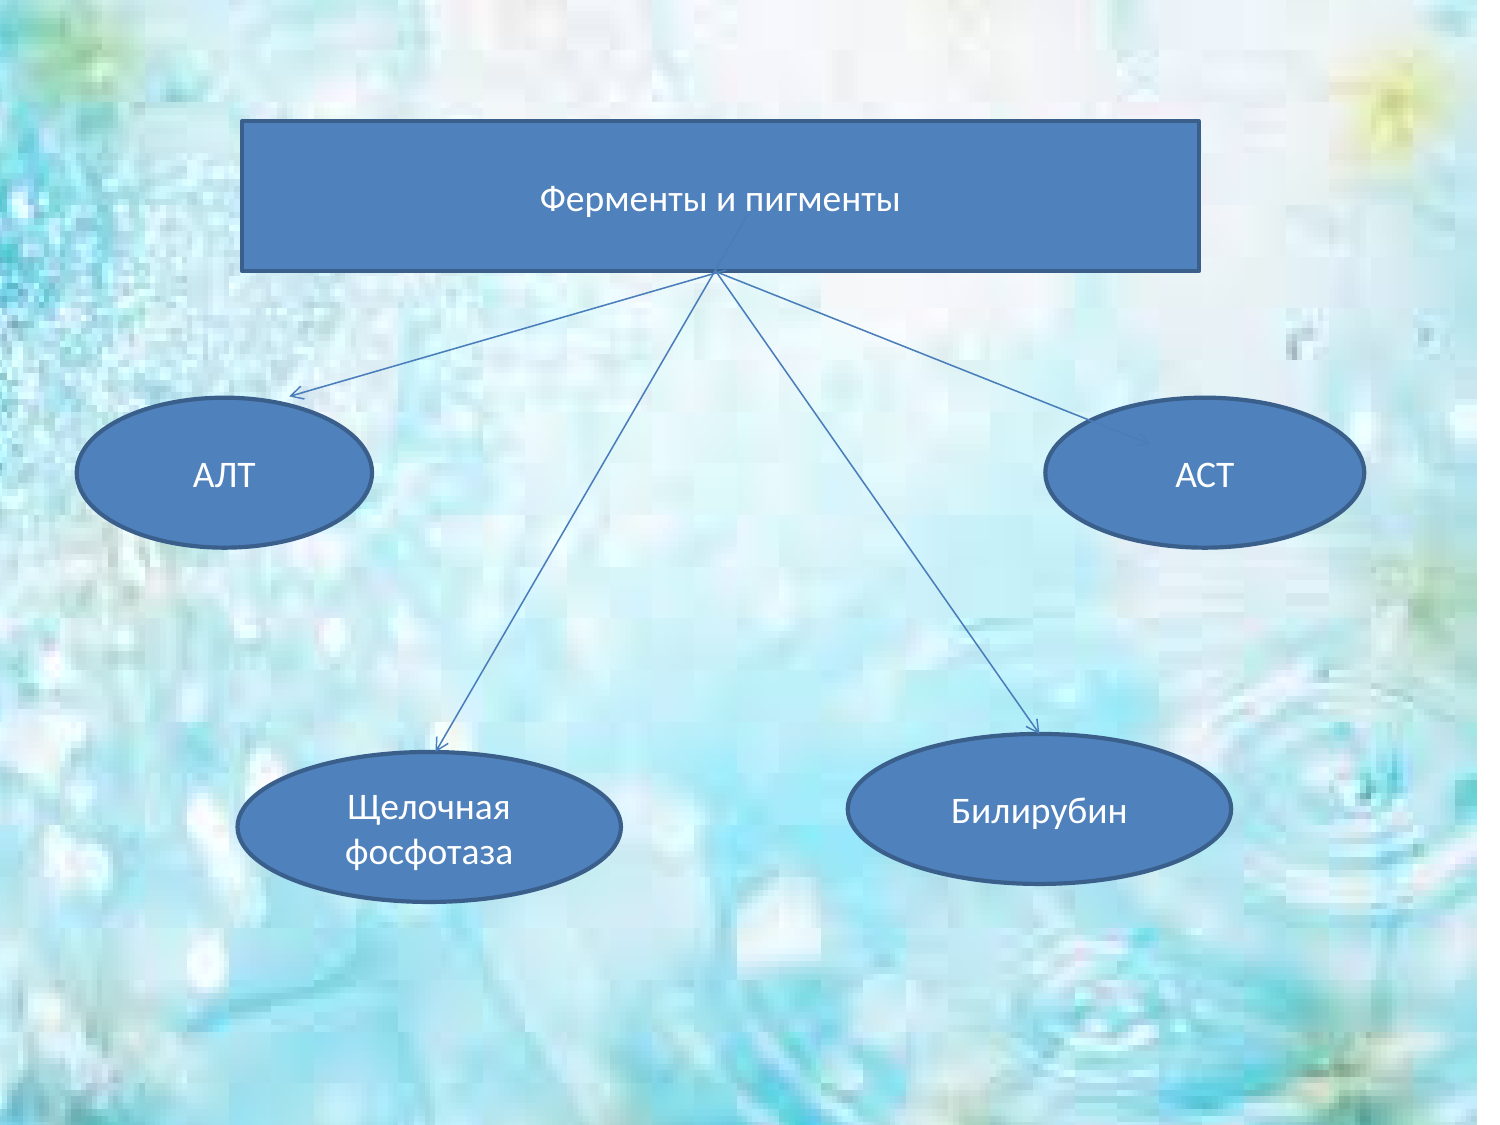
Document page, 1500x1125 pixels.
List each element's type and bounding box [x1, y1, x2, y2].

text_box [289, 269, 430, 397]
text_box [1041, 270, 1151, 445]
text_box [435, 214, 748, 753]
picture [0, 0, 1477, 1125]
text_box [714, 269, 1040, 735]
